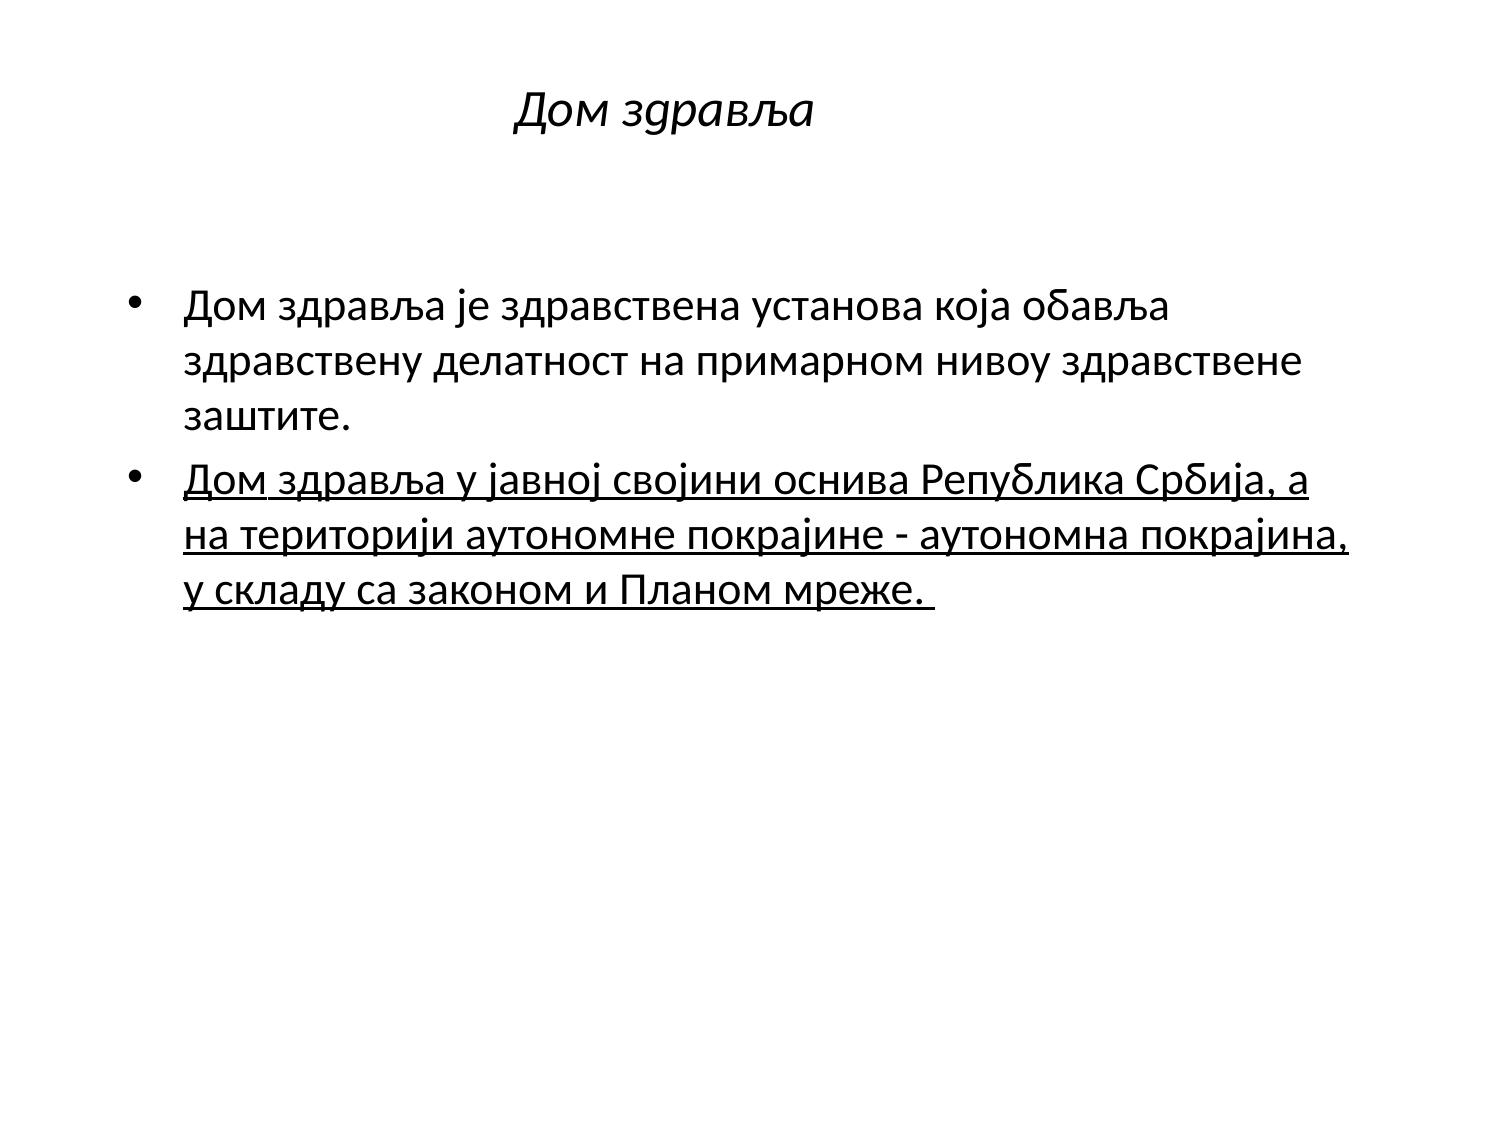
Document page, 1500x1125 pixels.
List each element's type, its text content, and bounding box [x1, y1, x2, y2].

list Дом здравља је здравствена установа која обавља здравствену делатност на примарном нивоу здравствене заштите. Дом здравља у јавној својини оснива Република Србија, а на територији аутономне покрајине - аутономна покрајина, у складу са законом и Планом мреже. [112, 267, 1376, 1063]
title Дом здравља [76, 66, 1265, 209]
